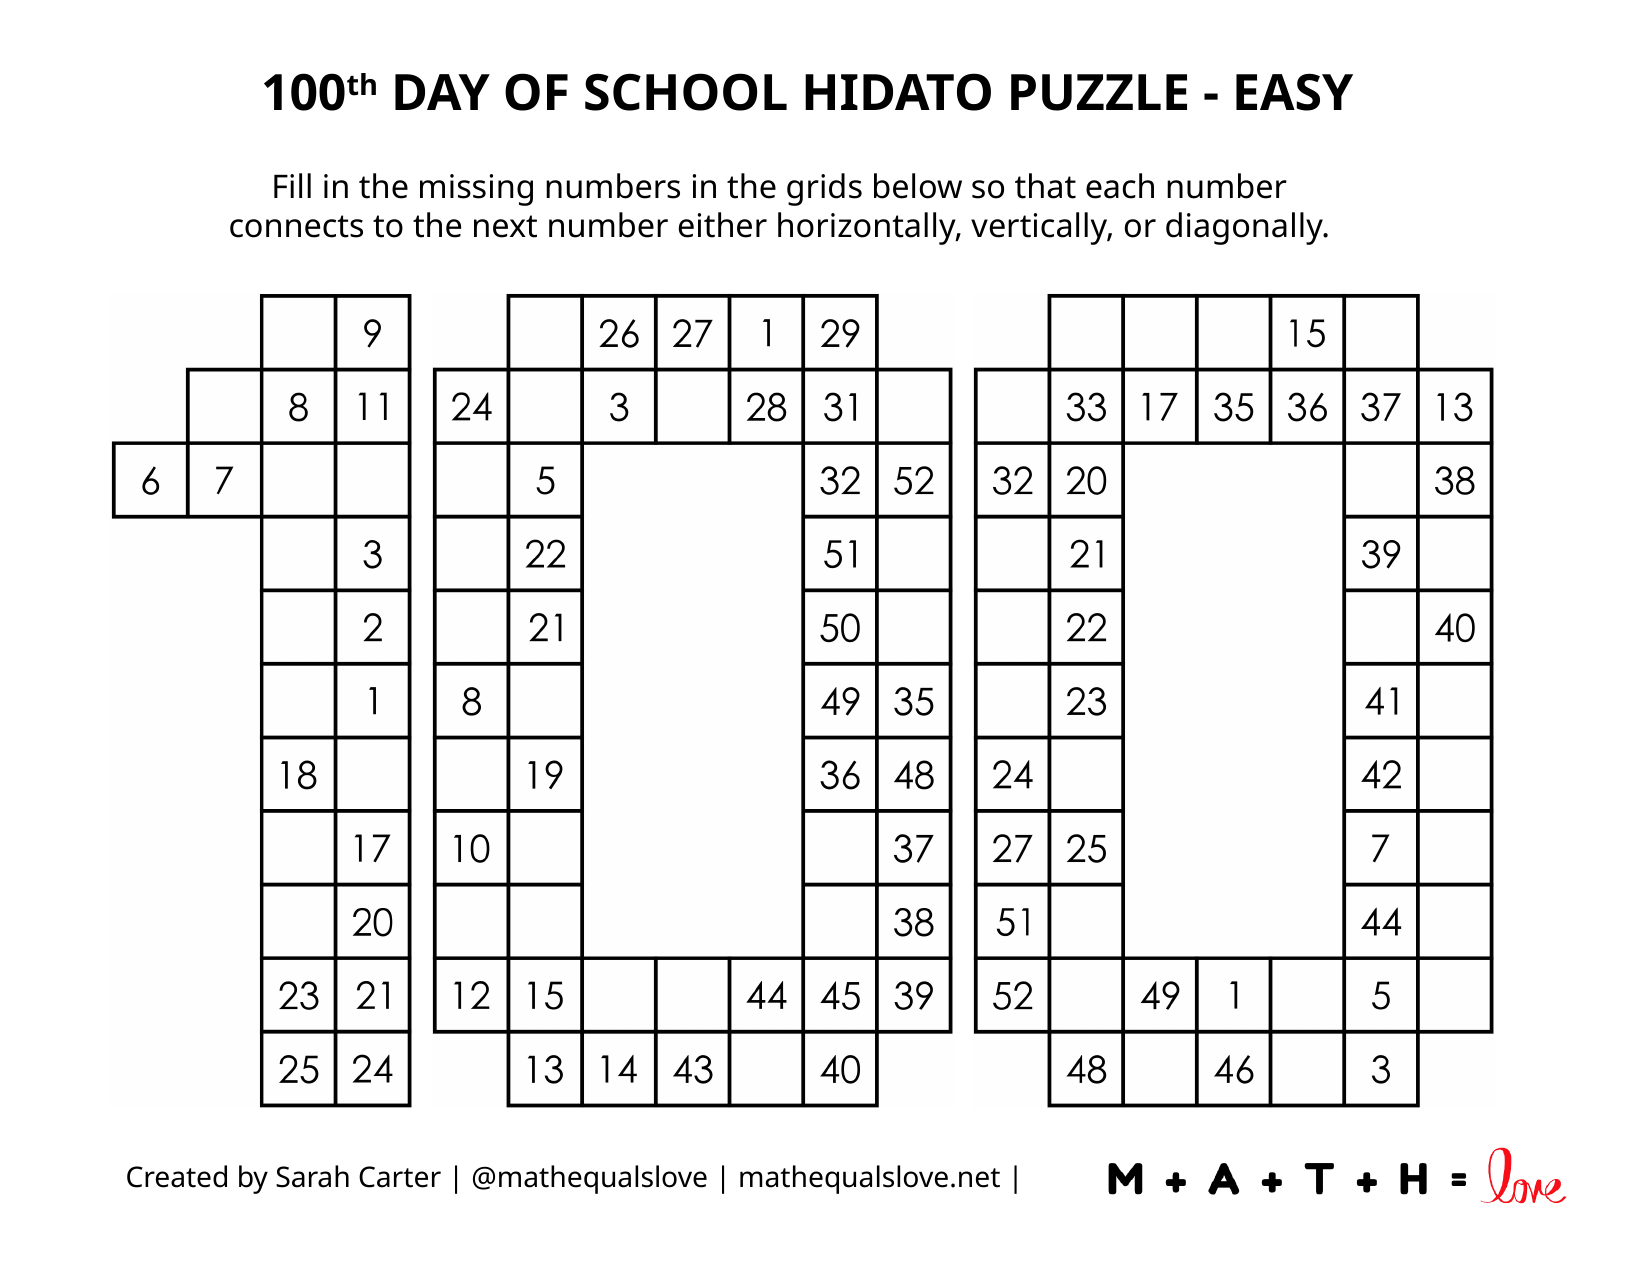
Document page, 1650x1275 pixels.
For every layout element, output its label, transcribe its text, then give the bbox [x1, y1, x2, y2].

text_box Created by Sarah Carter | @mathequalslove | mathequalslove.net | [110, 1151, 1091, 1201]
picture [431, 292, 954, 1110]
picture [1091, 1143, 1578, 1209]
text_box 100th DAY OF SCHOOL HIDATO PUZZLE - EASY [67, 52, 1548, 128]
picture [972, 292, 1496, 1110]
text_box Fill in the missing numbers in the grids below so that each number connects to the next number either horizontally, vertically, or diagonally. [0, 158, 1610, 252]
picture [110, 292, 413, 1110]
